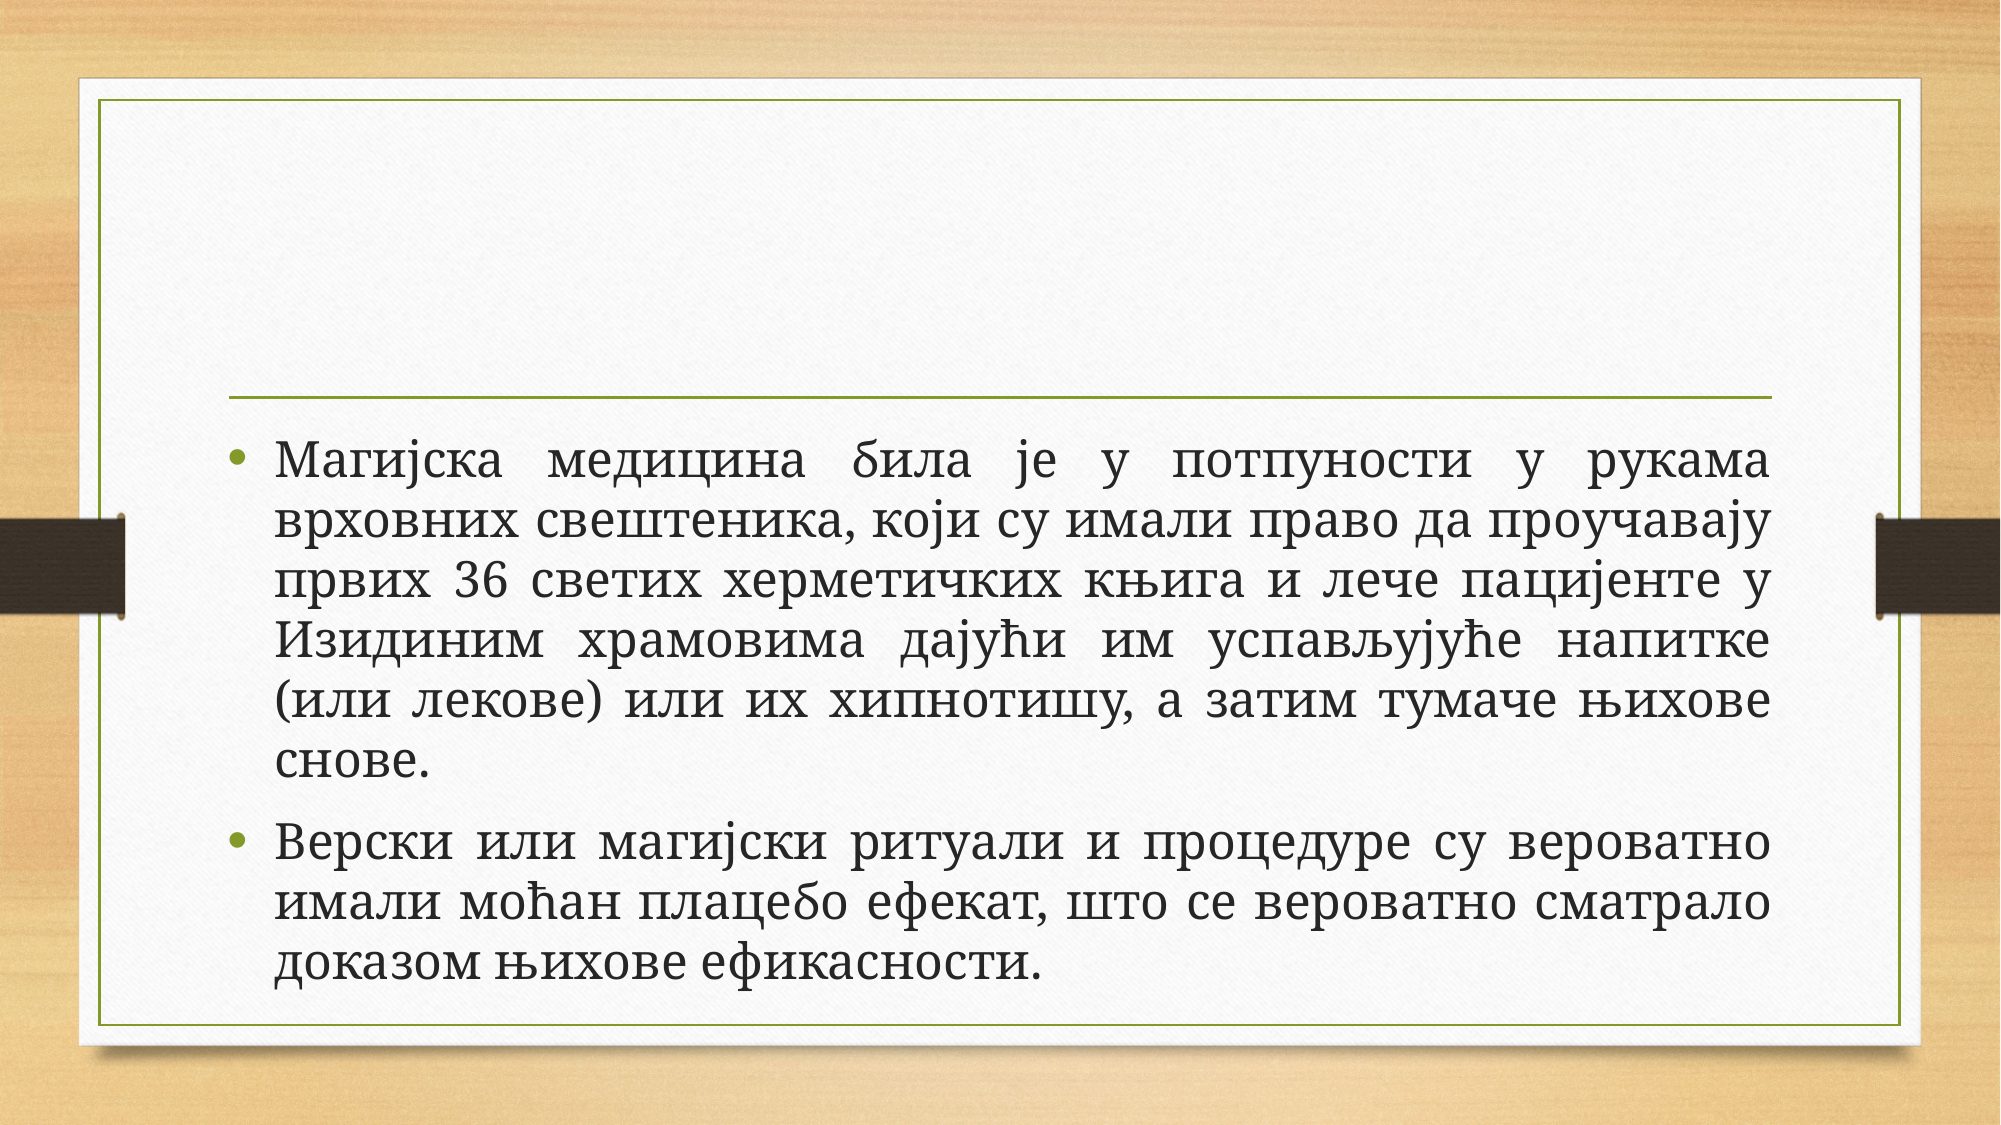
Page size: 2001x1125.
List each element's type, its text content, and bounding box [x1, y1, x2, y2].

picture [0, 0, 2001, 1125]
list Магијска медицина била је у потпуности у рукама врховних свештеника, који су имали право да проучавају првих 36 светих херметичких књига и лече пацијенте у Изидиним храмовима дајући им успављујуће напитке (или лекове) или их хипнотишу, а затим тумаче њихове снове. Верски или магијски ритуали и процедуре су вероватно имали моћан плацебо ефекат, што се вероватно сматрало доказом њихове ефикасности. [212, 419, 1788, 964]
